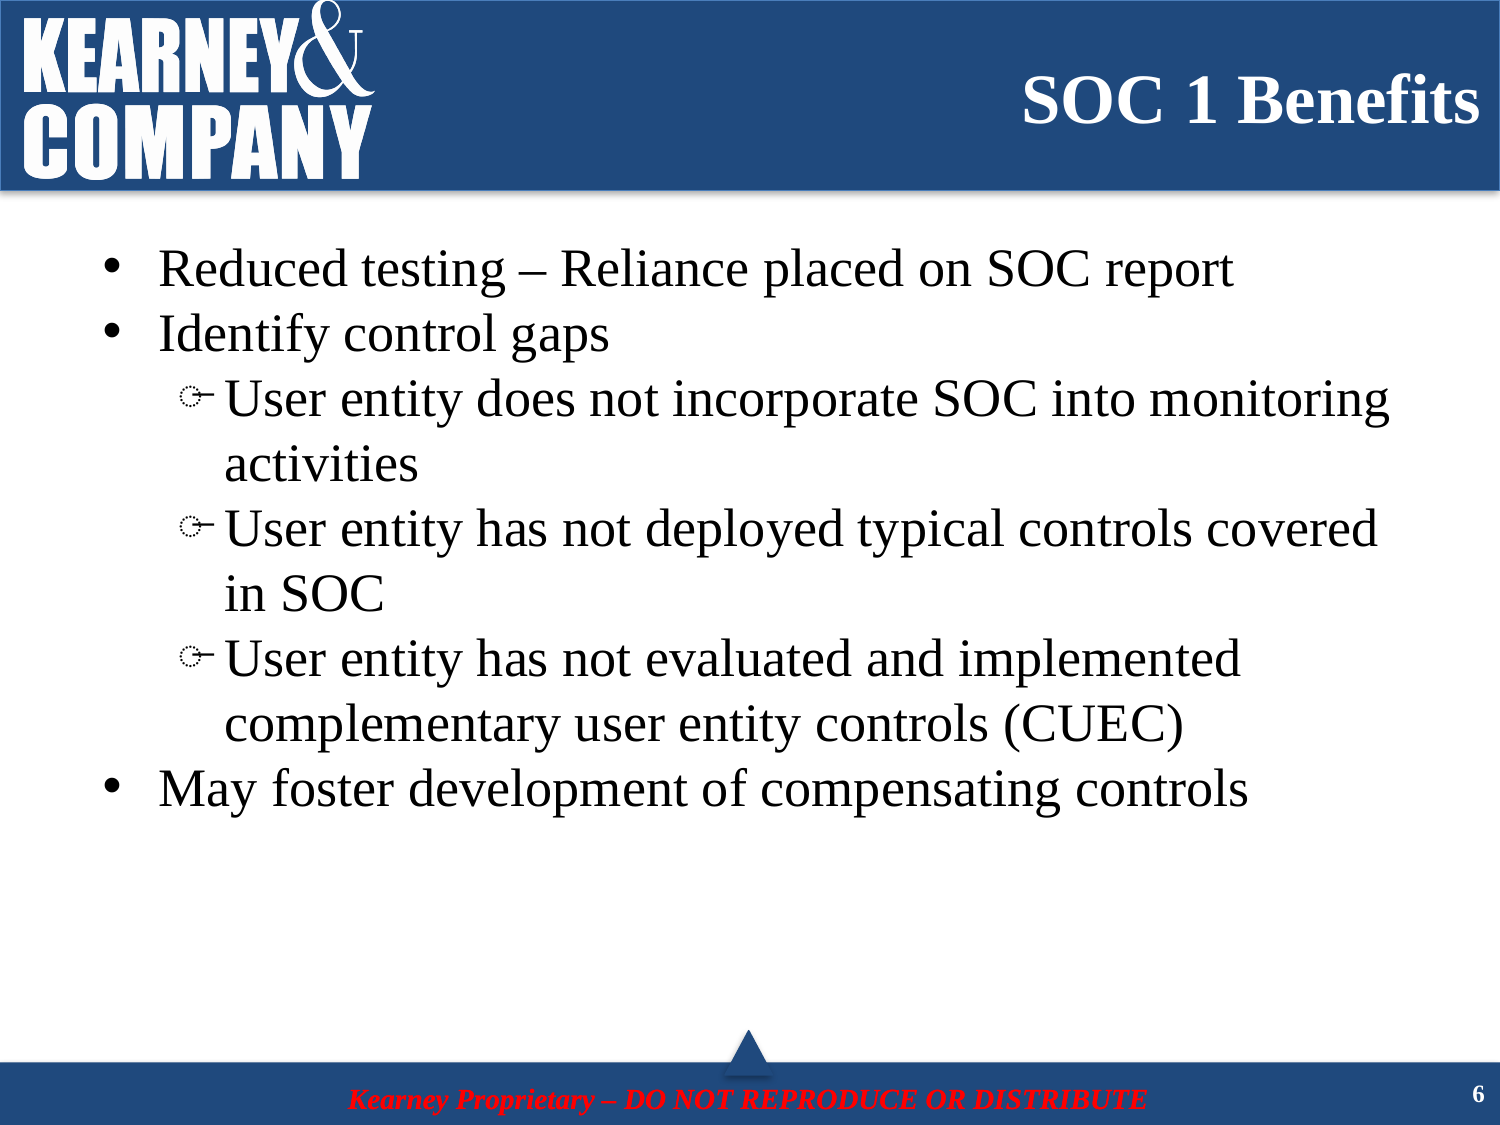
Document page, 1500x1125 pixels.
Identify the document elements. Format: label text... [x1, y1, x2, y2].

title SOC 1 Benefits [387, 1, 1497, 189]
list Reduced testing – Reliance placed on SOC report Identify control gaps User entity does not incorporate SOC into monitoring activities User entity has not deployed typical controls covered in SOC User entity has not evaluated and implemented complementary user entity controls (CUEC) May foster development of compensating controls [87, 224, 1438, 1018]
slide_number 5 [1149, 1062, 1500, 1123]
picture [24, 0, 375, 180]
